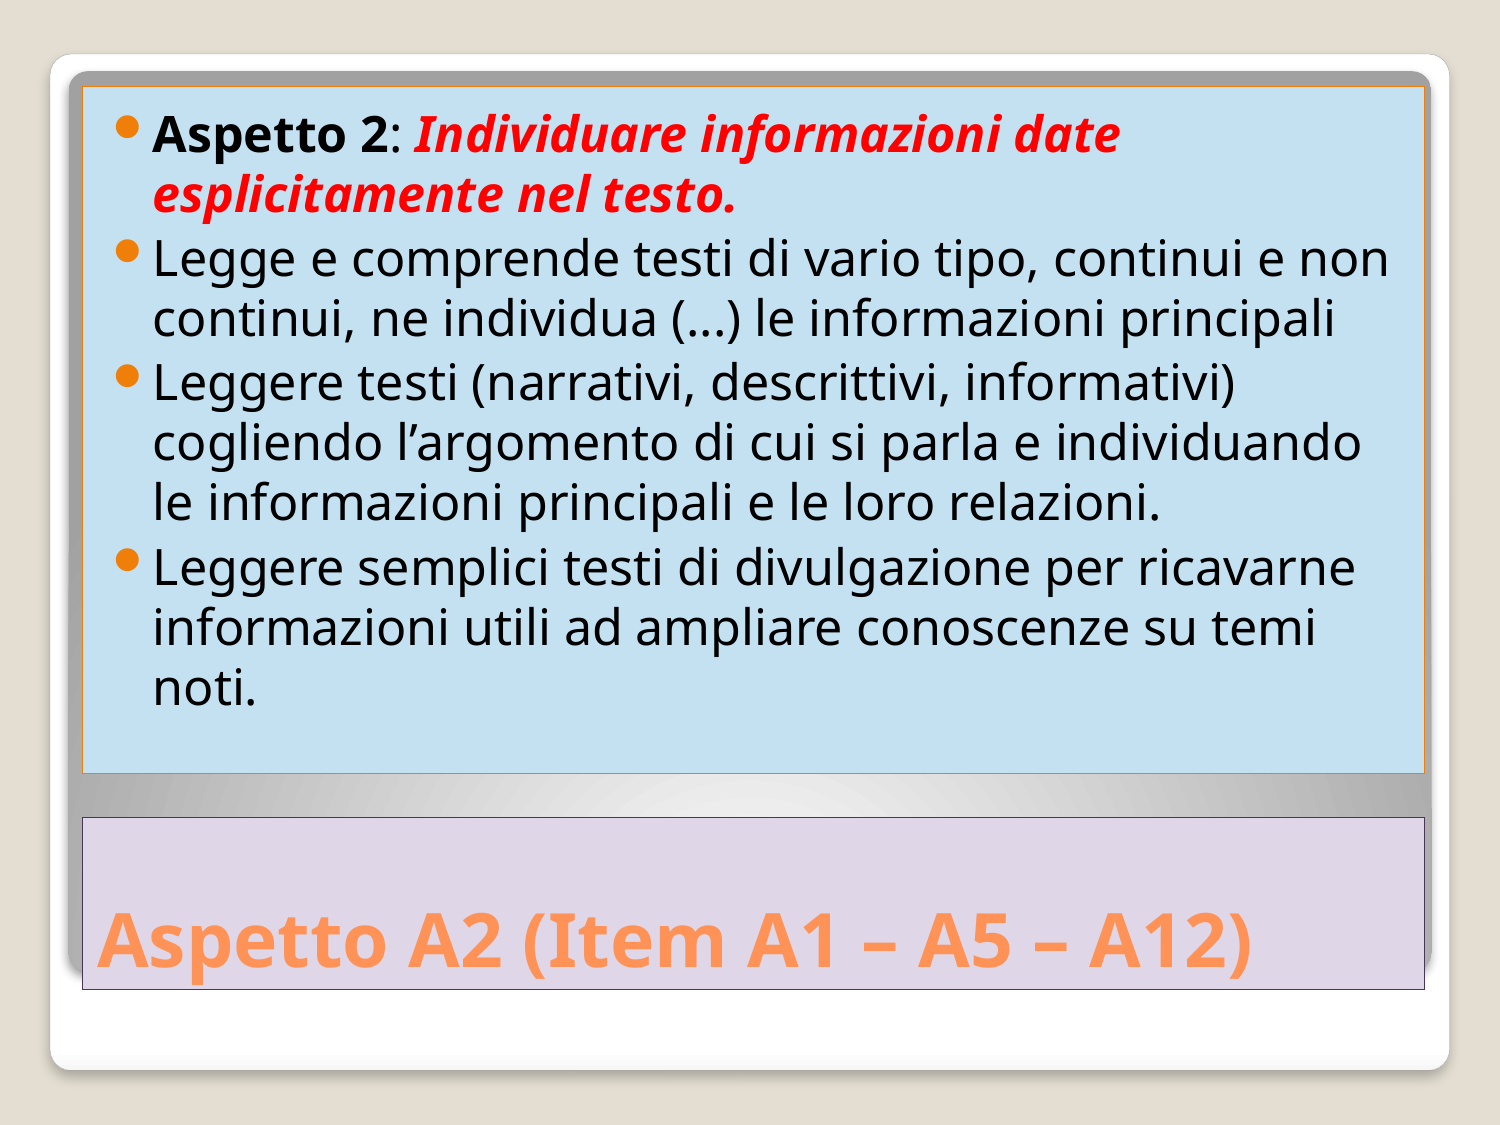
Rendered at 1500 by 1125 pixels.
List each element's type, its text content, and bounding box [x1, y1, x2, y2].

list Aspetto 2: Individuare informazioni date esplicitamente nel testo. Legge e comprende testi di vario tipo, continui e non continui, ne individua (...) le informazioni principali Leggere testi (narrativi, descrittivi, informativi) cogliendo l’argomento di cui si parla e individuando le informazioni principali e le loro relazioni. Leggere semplici testi di divulgazione per ricavarne informazioni utili ad ampliare conoscenze su temi noti. [82, 86, 1425, 774]
title Aspetto A2 (Item A1 – A5 – A12) [82, 817, 1425, 990]
